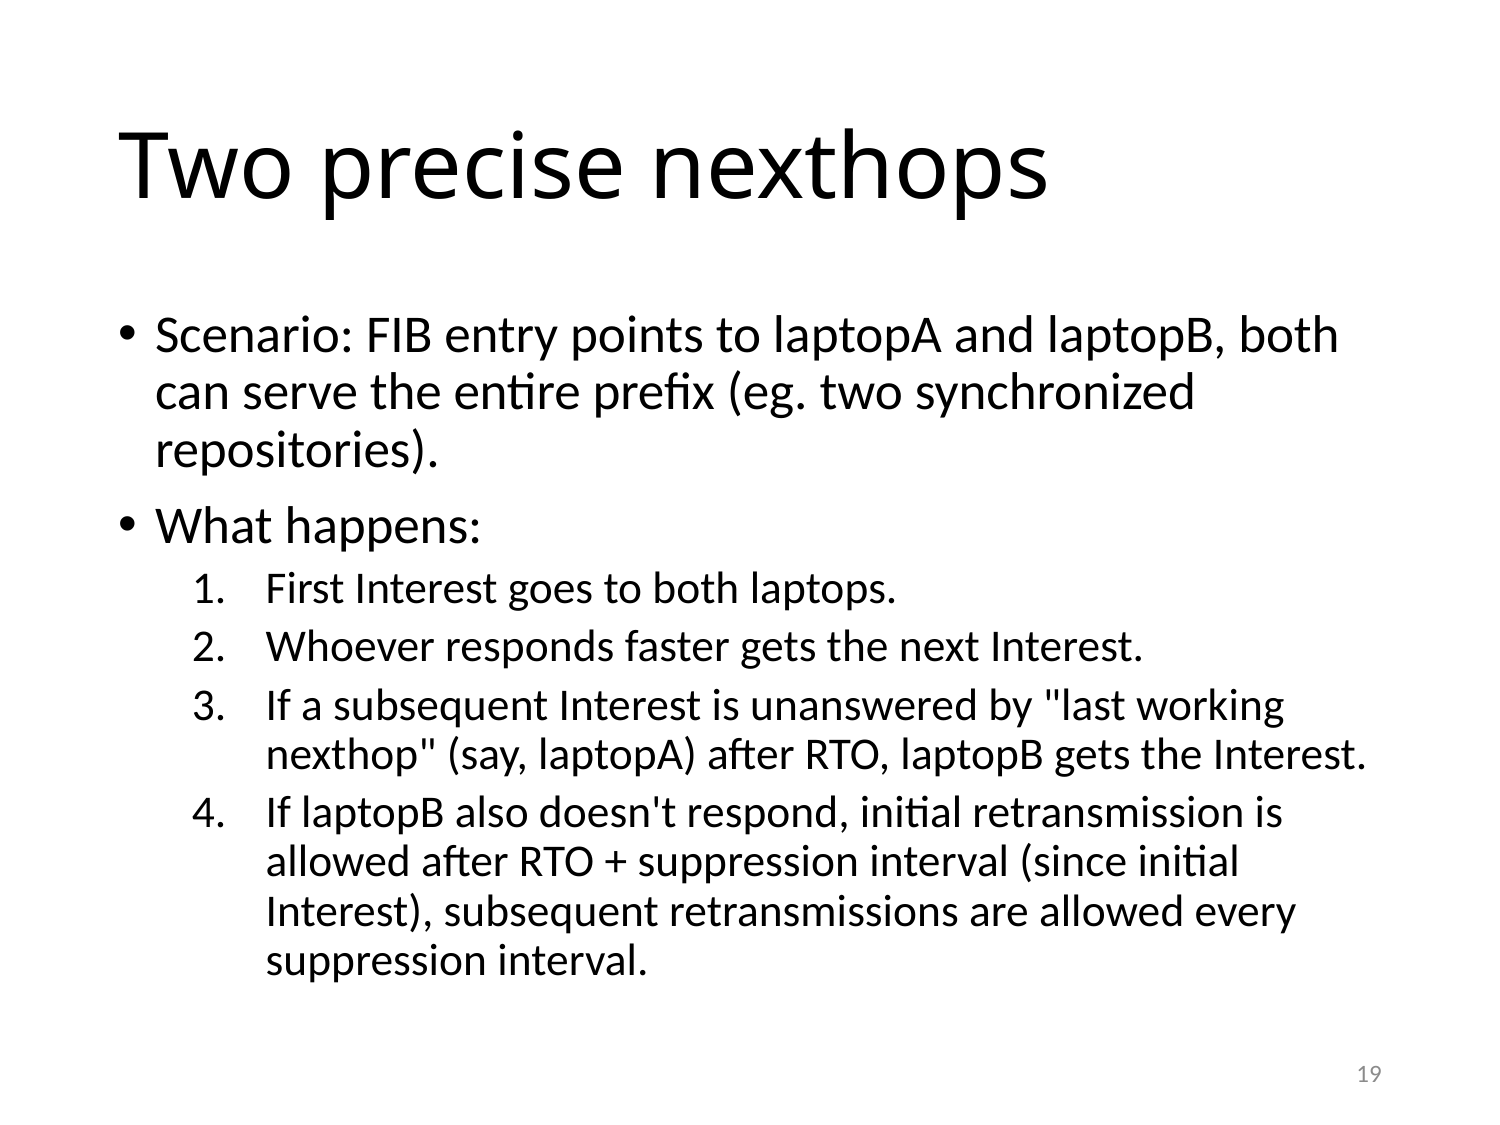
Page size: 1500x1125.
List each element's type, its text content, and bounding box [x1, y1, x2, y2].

list Scenario: FIB entry points to laptopA and laptopB, both can serve the entire prefix (eg. two synchronized repositories). What happens: First Interest goes to both laptops. Whoever responds faster gets the next Interest. If a subsequent Interest is unanswered by "last working nexthop" (say, laptopA) after RTO, laptopB gets the Interest. If laptopB also doesn't respond, initial retransmission is allowed after RTO + suppression interval (since initial Interest), subsequent retransmissions are allowed every suppression interval. [103, 299, 1397, 1014]
slide_number 19 [1059, 1042, 1397, 1103]
title Two precise nexthops [103, 59, 1397, 278]
